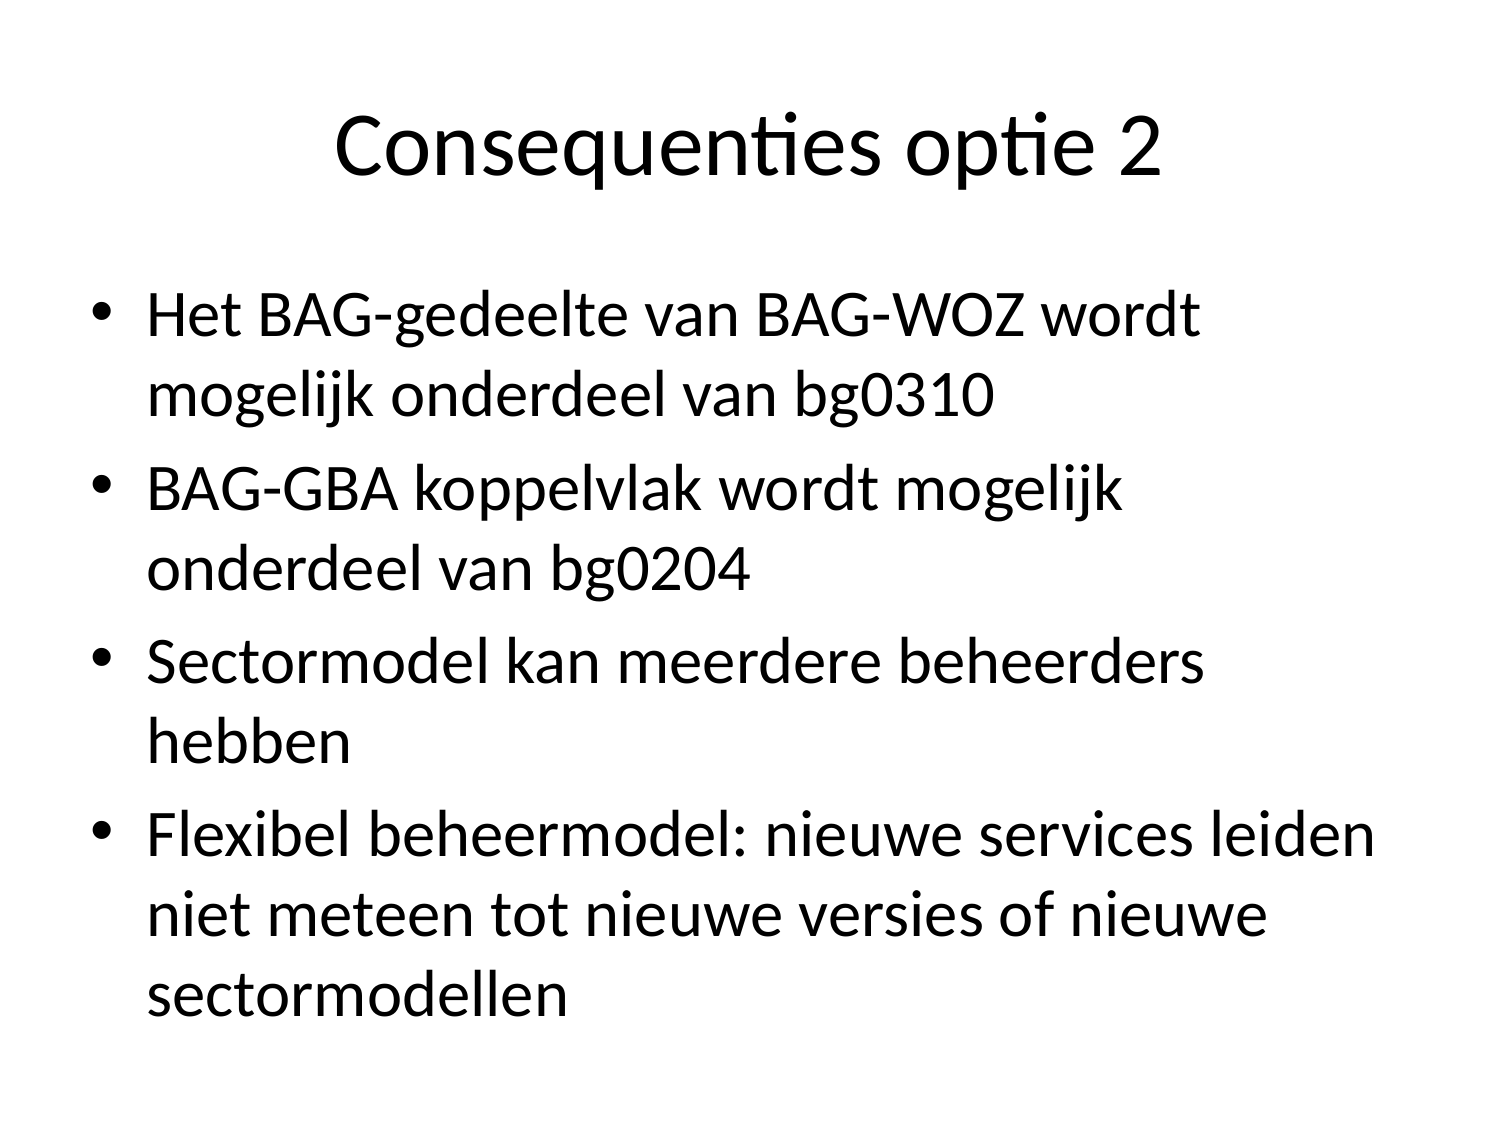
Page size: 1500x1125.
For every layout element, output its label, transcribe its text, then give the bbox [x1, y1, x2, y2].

title Consequenties optie 2 [74, 44, 1426, 233]
list Het BAG-gedeelte van BAG-WOZ wordt mogelijk onderdeel van bg0310 BAG-GBA koppelvlak wordt mogelijk onderdeel van bg0204 Sectormodel kan meerdere beheerders hebben Flexibel beheermodel: nieuwe services leiden niet meteen tot nieuwe versies of nieuwe sectormodellen [74, 262, 1426, 1055]
